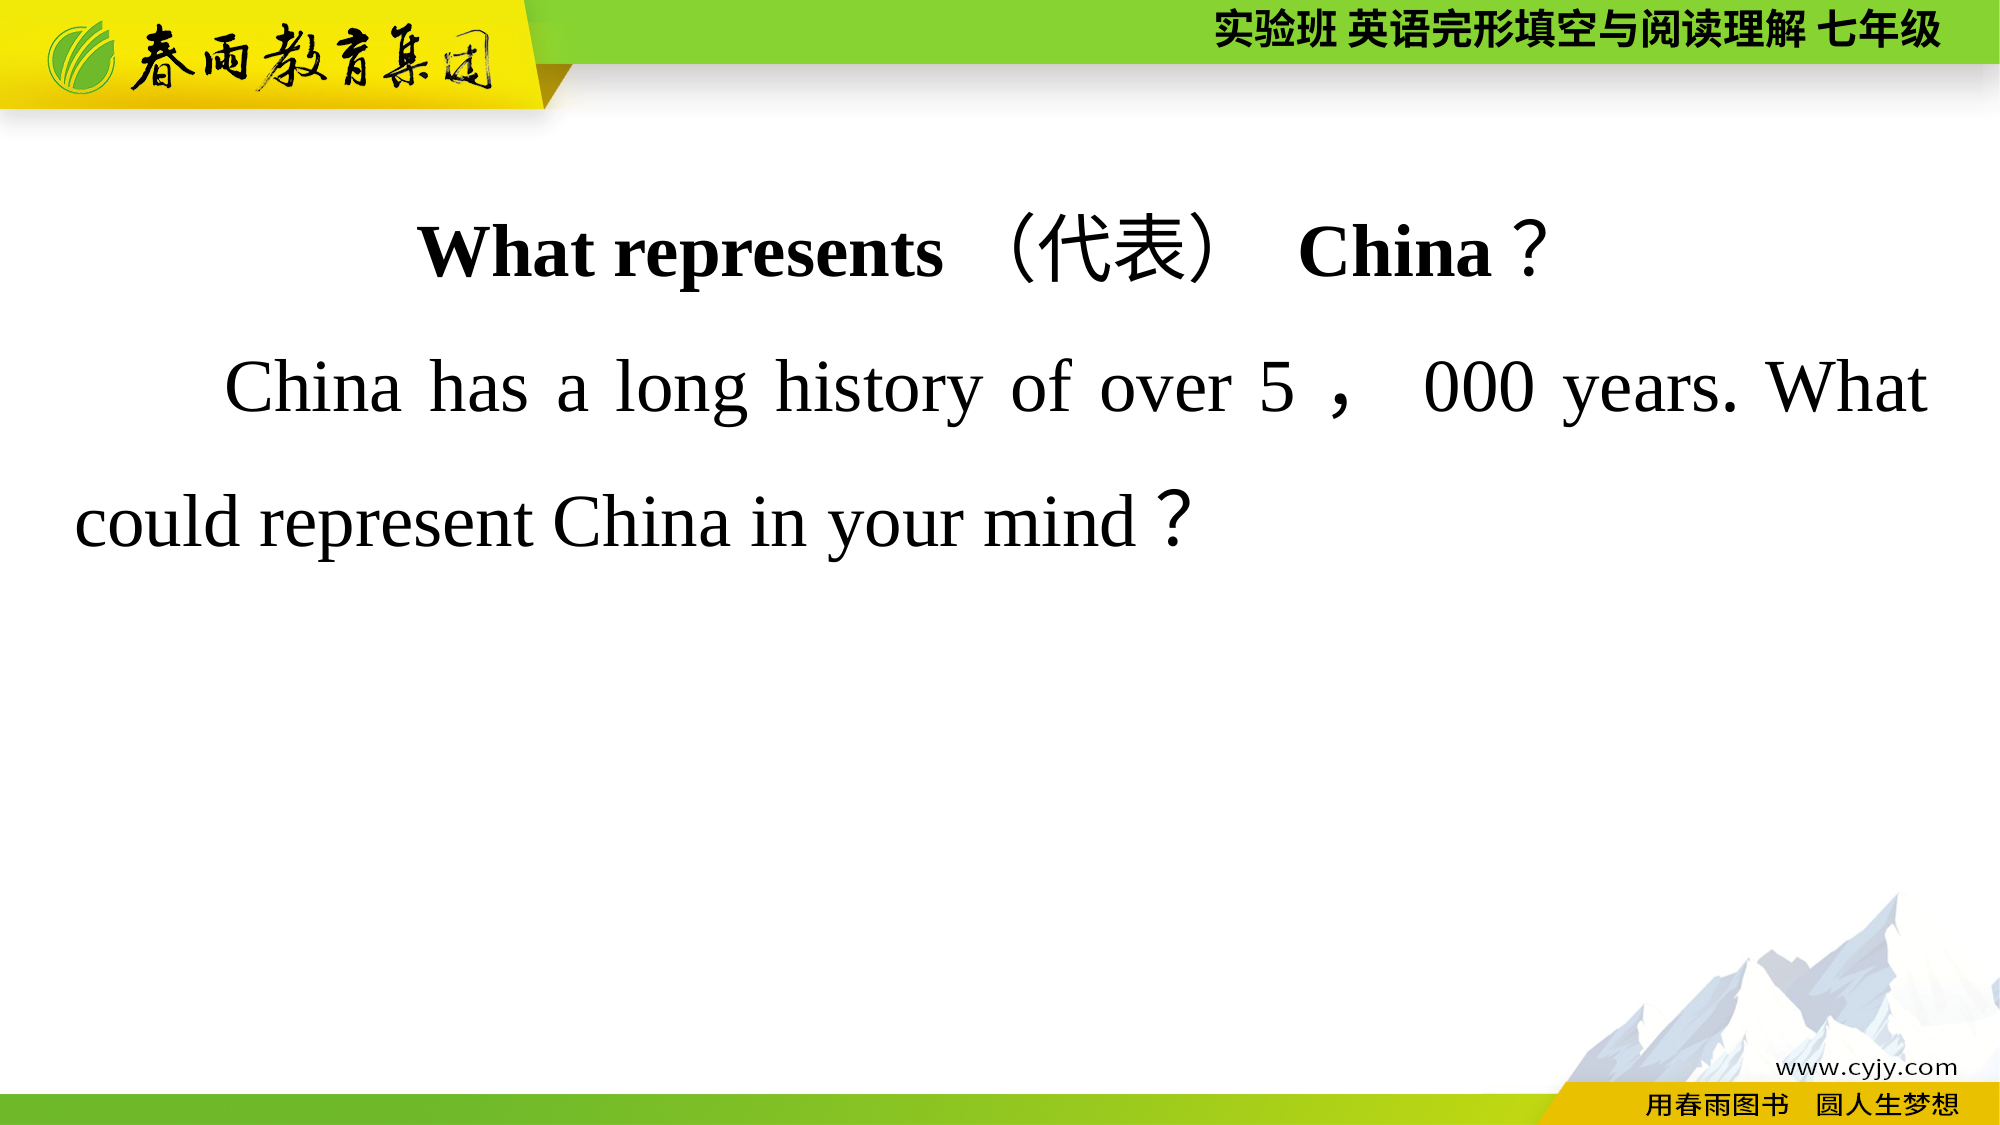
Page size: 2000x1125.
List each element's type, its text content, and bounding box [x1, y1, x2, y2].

picture [0, 0, 2000, 1125]
list What represents（代表） China？ China has a long history of over 5，000 years. What could represent China in your mind？ [59, 149, 1944, 556]
